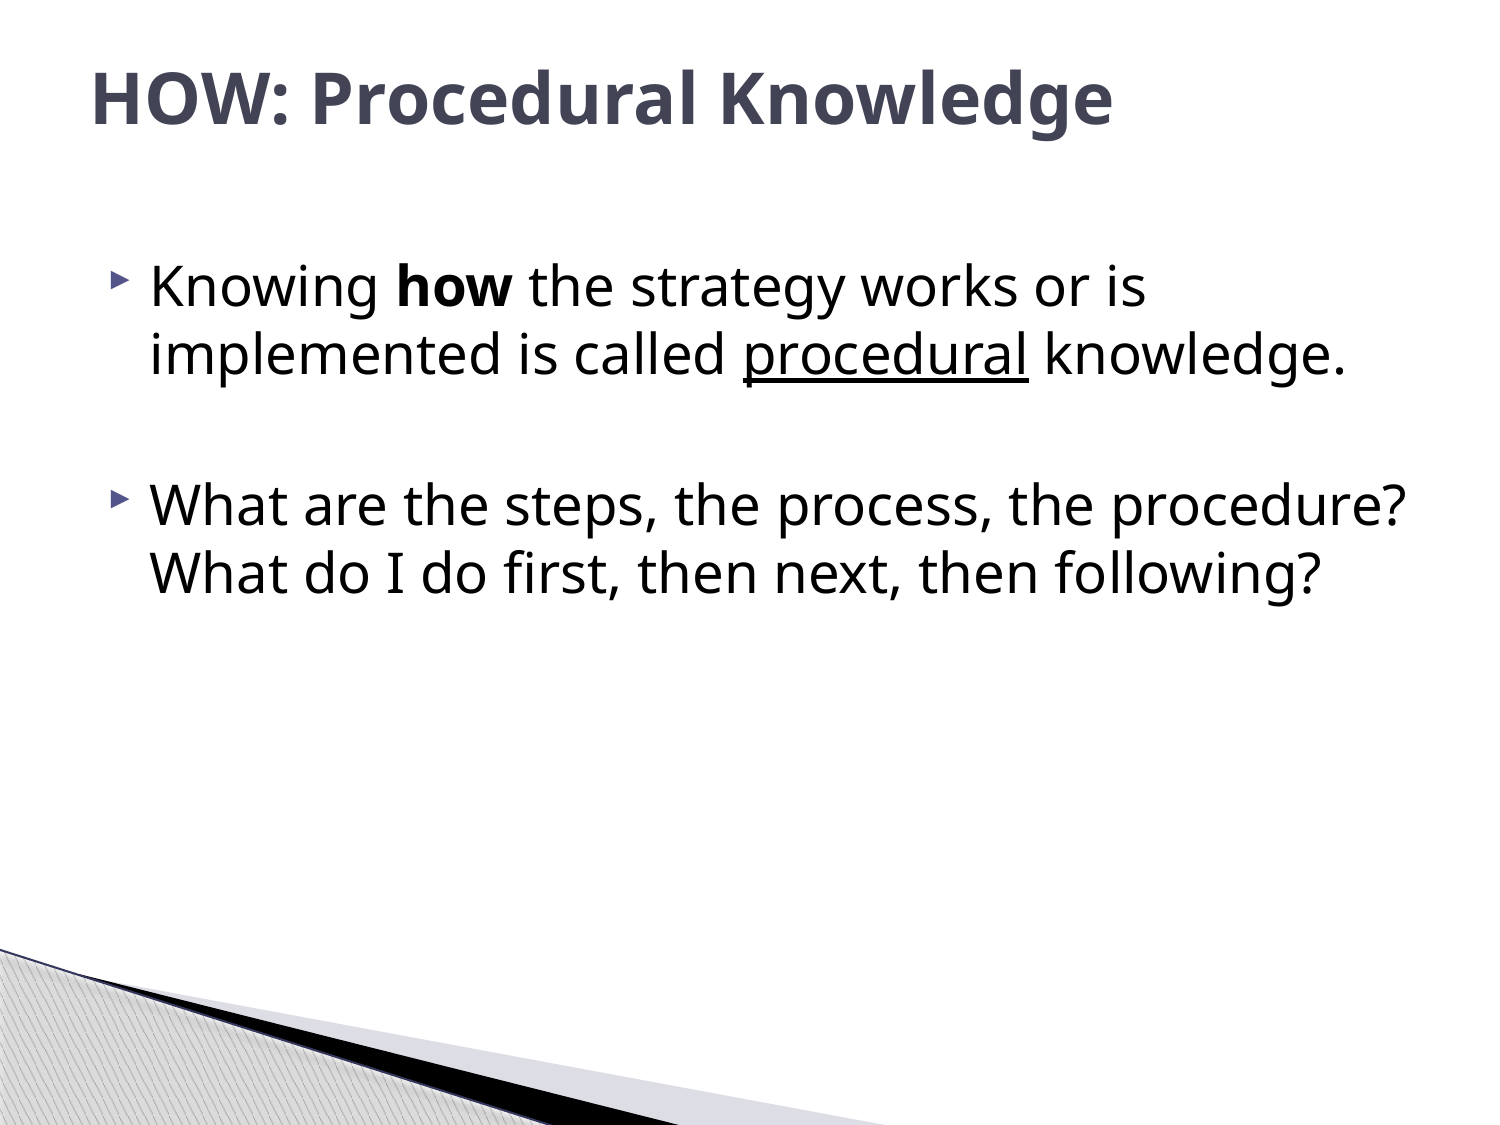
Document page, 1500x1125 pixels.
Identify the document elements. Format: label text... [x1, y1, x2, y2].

title HOW: Procedural Knowledge [75, 45, 1425, 233]
list Knowing how the strategy works or is implemented is called procedural knowledge. What are the steps, the process, the procedure? What do I do first, then next, then following? [75, 243, 1425, 986]
